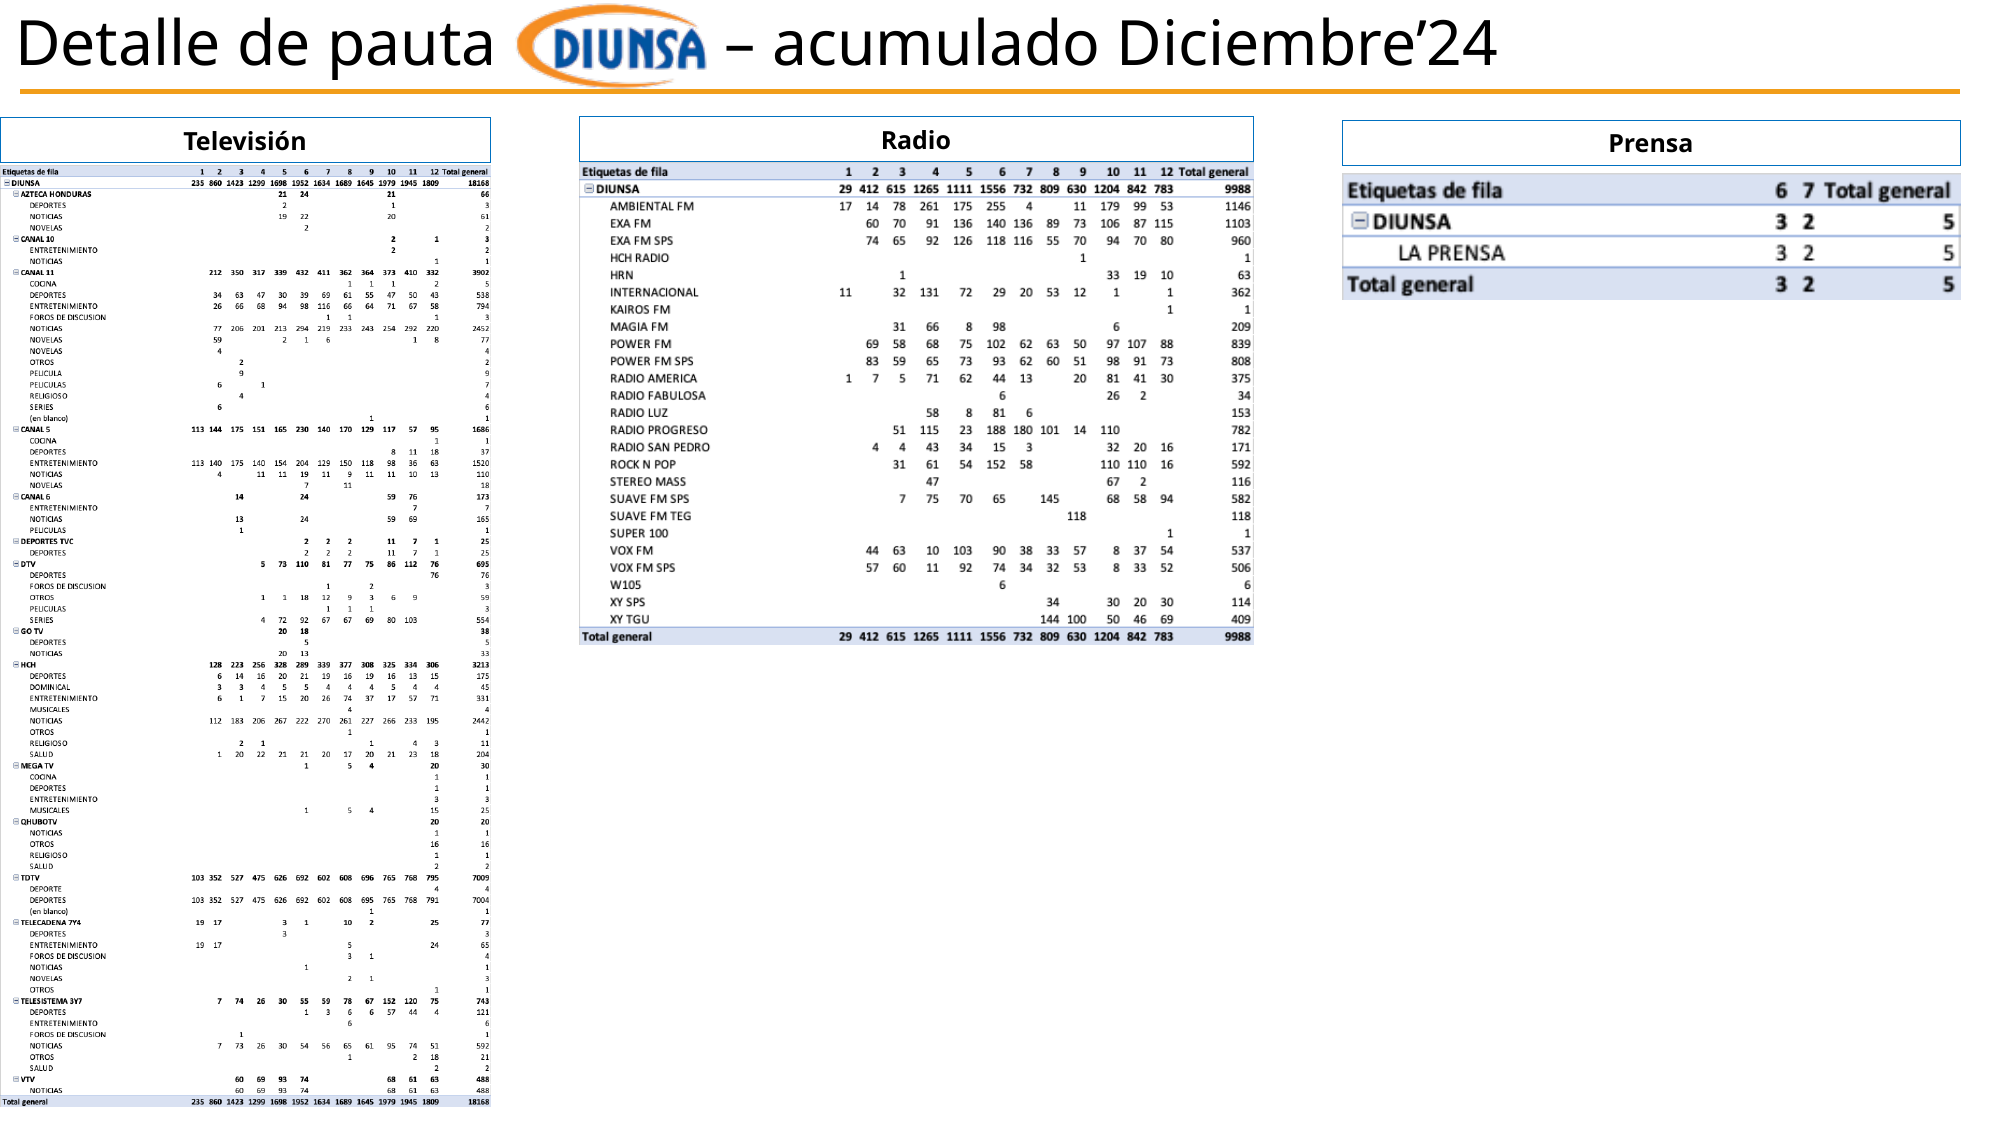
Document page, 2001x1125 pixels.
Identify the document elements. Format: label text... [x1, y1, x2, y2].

picture [0, 165, 491, 1107]
picture [579, 162, 1254, 645]
text_box Televisión [0, 117, 491, 163]
text_box Detalle de pauta – acumulado Diciembre’24 [728, 0, 2000, 92]
text_box Radio [579, 116, 1254, 162]
picture [503, 92, 728, 103]
picture [1341, 173, 1961, 300]
picture [503, 0, 728, 91]
text_box Prensa [1342, 120, 1961, 166]
text_box Detalle de pauta – acumulado Diciembre’24 [0, 0, 503, 92]
